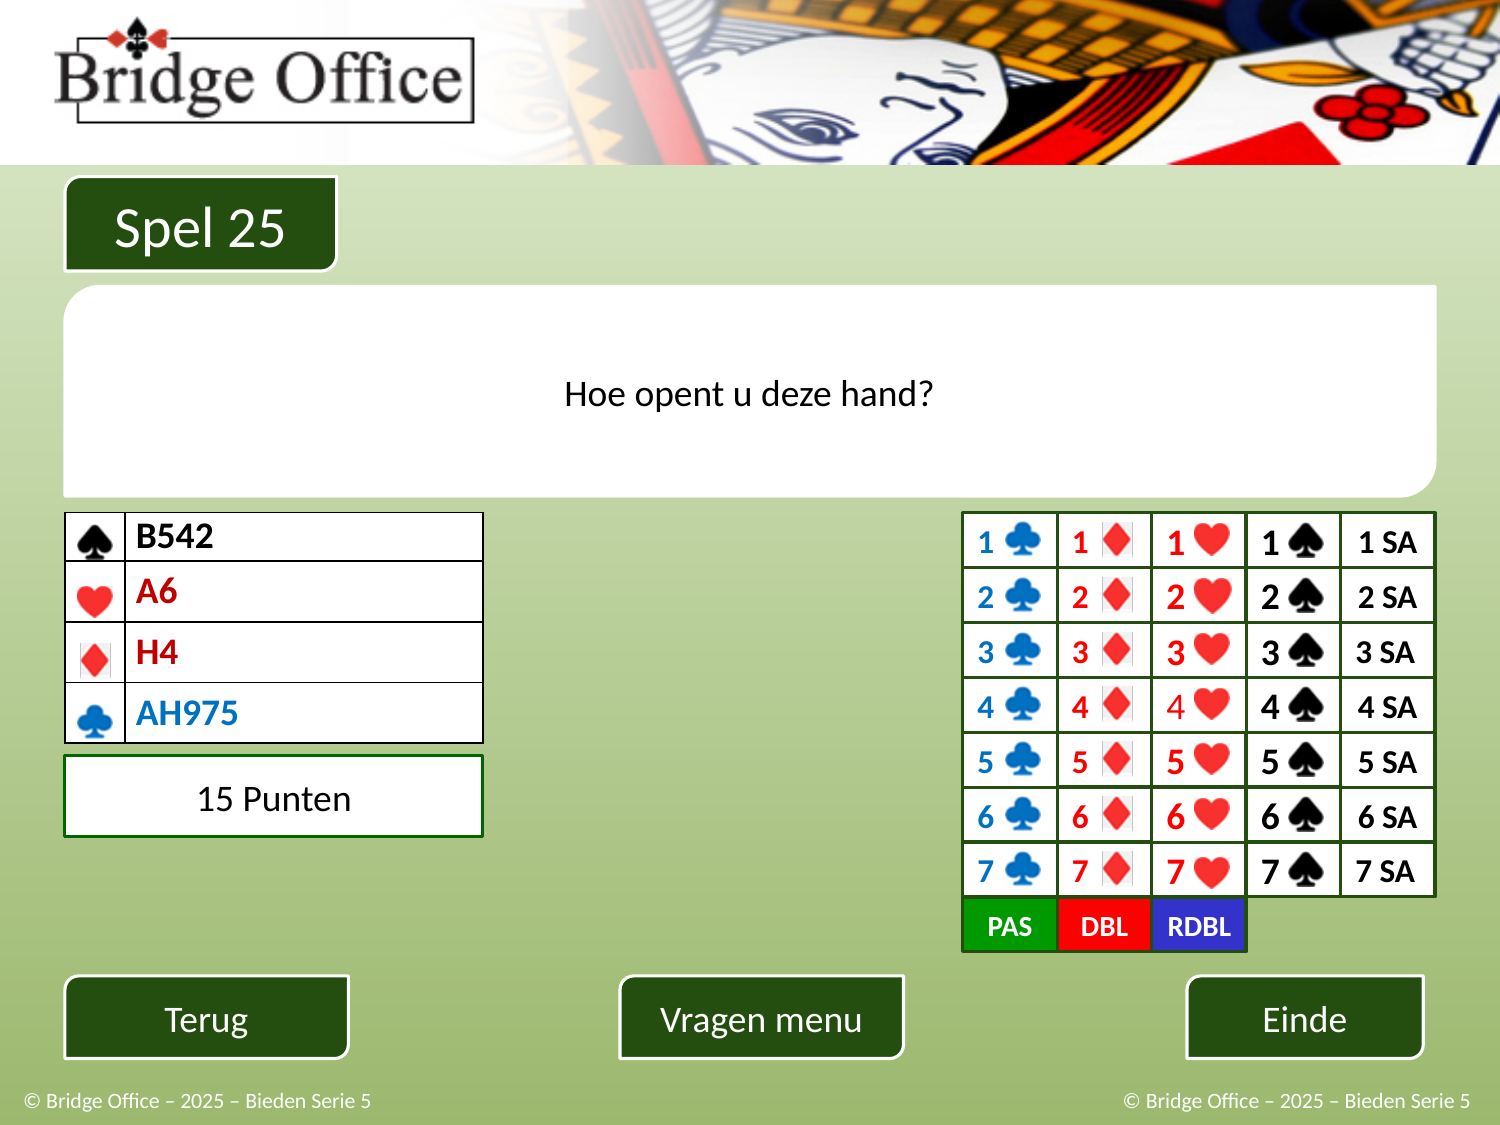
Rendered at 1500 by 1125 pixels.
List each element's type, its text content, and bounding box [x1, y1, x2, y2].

text_box 3 [961, 621, 1056, 676]
text_box 6 [1150, 786, 1245, 841]
picture [1288, 686, 1324, 723]
text_box 4 SA [1339, 676, 1437, 734]
picture [1288, 576, 1324, 613]
text_box 5 SA [1339, 734, 1437, 786]
text_box 1 [1153, 511, 1245, 569]
table_header [66, 513, 124, 560]
text_box 2 [1153, 569, 1245, 621]
picture [1004, 521, 1041, 558]
table_cell [66, 623, 124, 682]
text_box 7 [961, 841, 1056, 896]
picture [1004, 851, 1041, 887]
picture [1004, 741, 1041, 778]
table_cell A6 [126, 562, 482, 621]
text_box 4 [1150, 676, 1245, 734]
text_box 3 [1056, 621, 1150, 676]
text_box 6 [1056, 786, 1150, 841]
text_box 7 [1245, 841, 1339, 898]
text_box Spel 25 [63, 178, 339, 273]
picture [1099, 796, 1135, 833]
picture [1288, 631, 1324, 668]
text_box 2 [1056, 569, 1153, 621]
picture [77, 703, 113, 740]
picture [1193, 743, 1230, 776]
text_box 2 SA [1339, 569, 1437, 621]
picture [1194, 633, 1230, 666]
text_box DBL [1059, 898, 1153, 953]
text_box 6 SA [1339, 786, 1437, 844]
table_header B542 [126, 513, 482, 560]
picture [1288, 851, 1324, 887]
picture [1099, 577, 1135, 613]
table_cell H4 [126, 623, 482, 682]
picture [1099, 686, 1135, 723]
text_box 1 [1059, 511, 1153, 569]
text_box 4 [961, 676, 1059, 734]
text_box 2 [961, 569, 1056, 621]
picture [77, 585, 113, 618]
text_box 5 [1153, 734, 1248, 786]
picture [1004, 686, 1041, 723]
picture [1288, 741, 1324, 778]
table_cell AH975 [126, 683, 482, 742]
picture [1193, 798, 1230, 830]
picture [0, 0, 1500, 166]
picture [77, 643, 113, 679]
text_box © Bridge Office – 2025 – Bieden Serie 5 [1107, 1079, 1500, 1121]
picture [1193, 578, 1232, 614]
picture [1288, 796, 1324, 833]
picture [1193, 523, 1230, 556]
picture [1004, 576, 1041, 613]
text_box 7 [1150, 841, 1245, 898]
text_box 5 [1248, 734, 1339, 786]
text_box 4 [1059, 676, 1150, 734]
text_box 5 [1059, 734, 1153, 786]
text_box Vragen menu [618, 974, 906, 1061]
picture [77, 524, 113, 561]
text_box 6 [961, 786, 1056, 841]
text_box RDBL [1153, 898, 1248, 953]
table_cell [66, 562, 124, 621]
picture [1193, 688, 1230, 721]
text_box PAS [72, 744, 117, 751]
text_box 6 [1245, 786, 1339, 841]
picture [1099, 741, 1135, 778]
text_box 1 SA [1342, 511, 1437, 569]
picture [1288, 521, 1325, 558]
text_box 2 [1245, 569, 1339, 621]
picture [1099, 851, 1135, 887]
picture [1193, 857, 1230, 890]
text_box Terug [63, 974, 350, 1061]
picture [1099, 631, 1135, 668]
text_box 3 [1245, 621, 1339, 676]
text_box 15 Punten [63, 754, 484, 838]
text_box Einde [1185, 974, 1425, 1061]
text_box 7 SA [1339, 844, 1437, 898]
text_box 3 SA [1339, 621, 1437, 676]
text_box 1 [1245, 511, 1342, 569]
text_box PAS [961, 896, 1059, 953]
text_box Hoe opent u deze hand? [63, 284, 1437, 498]
text_box 4 [1245, 676, 1339, 734]
picture [1099, 522, 1135, 558]
text_box © Bridge Office – 2025 – Bieden Serie 5 [8, 1079, 393, 1121]
table_cell [66, 683, 124, 742]
picture [1004, 796, 1041, 833]
text_box 3 [1150, 621, 1245, 676]
picture [1004, 631, 1041, 668]
text_box 7 [1056, 841, 1150, 898]
text_box 5 [961, 734, 1059, 786]
text_box 1 [961, 511, 1059, 569]
